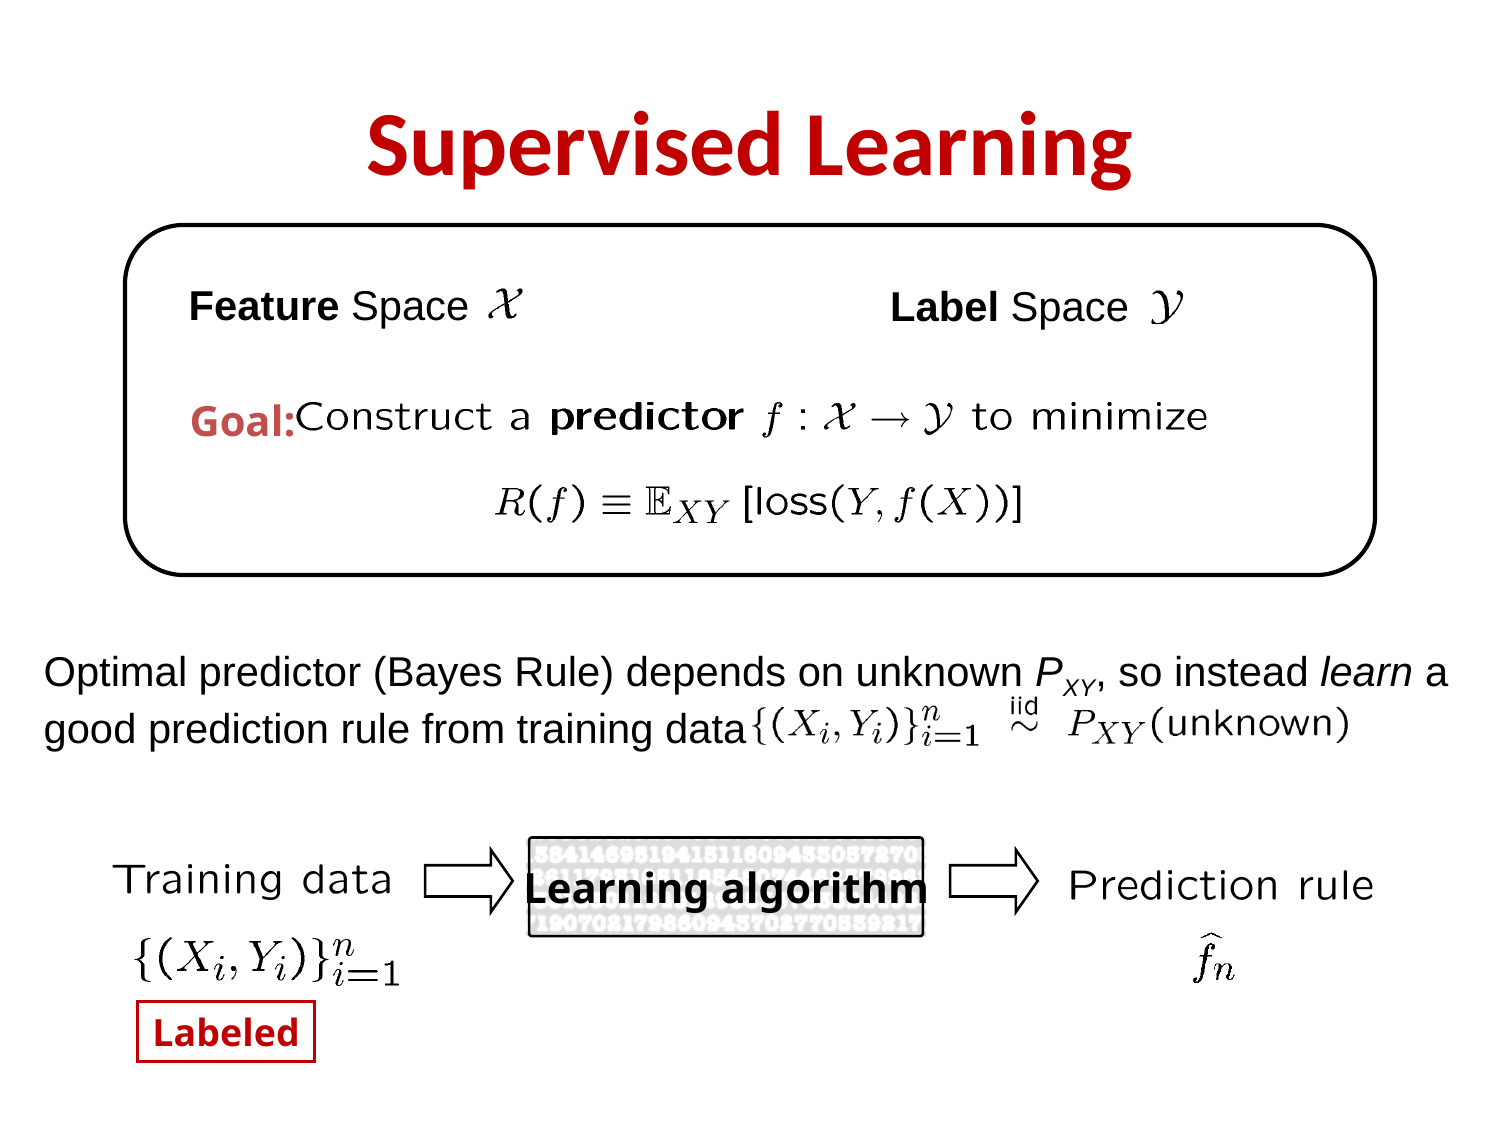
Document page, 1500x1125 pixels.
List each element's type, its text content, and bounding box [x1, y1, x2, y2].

picture [1149, 285, 1201, 324]
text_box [174, 387, 1438, 526]
picture [749, 683, 1363, 746]
picture [485, 272, 537, 328]
text_box Labeled [137, 1001, 315, 1062]
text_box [112, 837, 1374, 987]
title Supervised Learning [75, 45, 1425, 233]
text_box [122, 222, 1378, 578]
text_box Optimal predictor (Bayes Rule) depends on unknown PXY, so instead learn a good prediction rule from training data [28, 637, 1475, 760]
